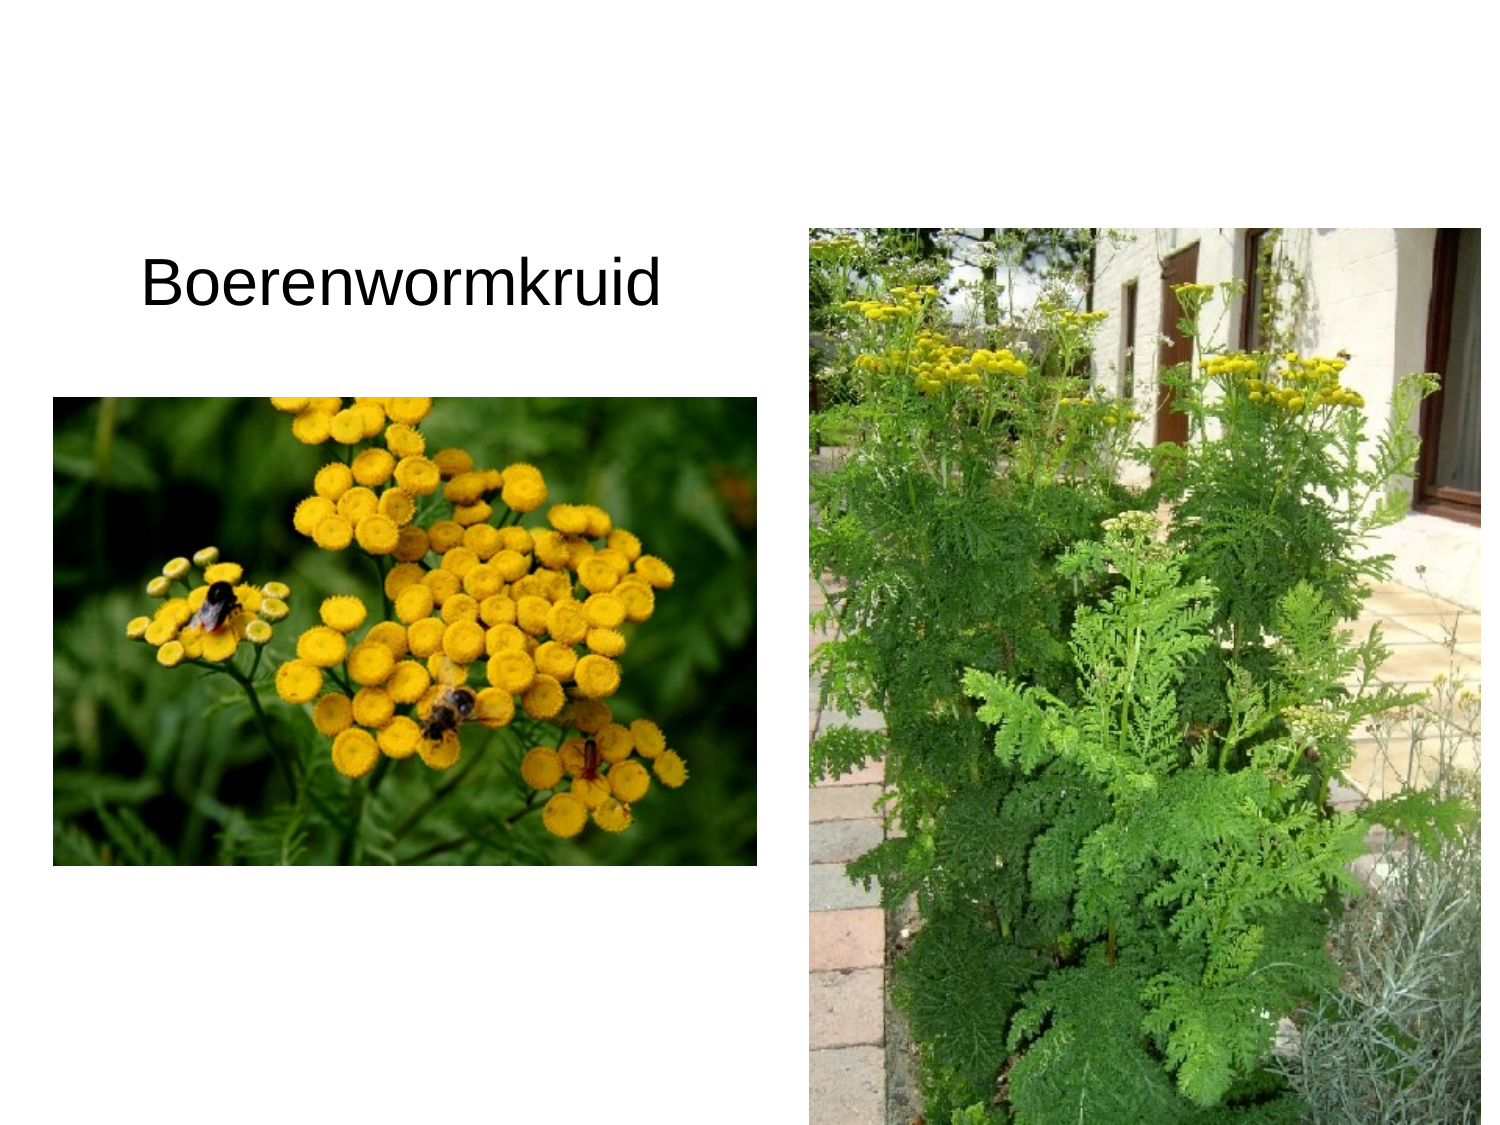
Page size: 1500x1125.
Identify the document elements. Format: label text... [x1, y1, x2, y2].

picture [808, 227, 1482, 1125]
picture [52, 396, 757, 867]
text_box Boerenwormkruid [41, 231, 762, 327]
